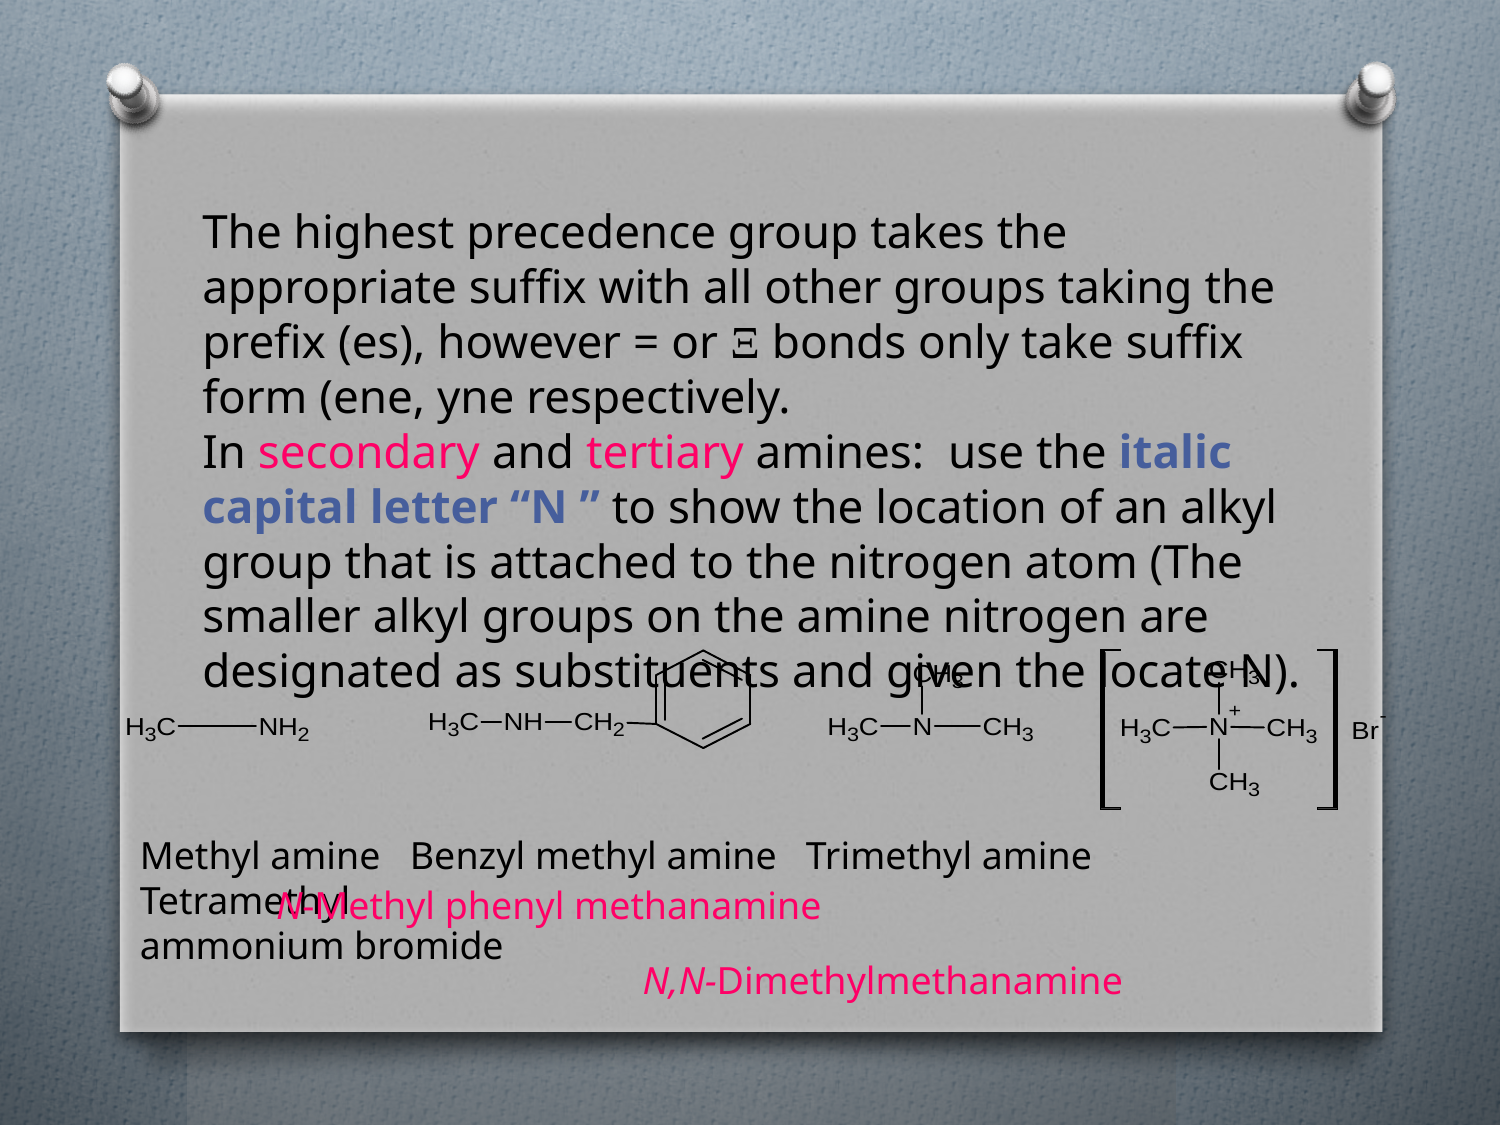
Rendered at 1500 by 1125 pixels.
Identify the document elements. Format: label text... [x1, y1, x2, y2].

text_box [124, 637, 1388, 811]
picture [75, 29, 198, 153]
text_box N,N-Dimethylmethanamine [627, 949, 1139, 1010]
text_box Methyl amine Benzyl methyl amine Trimethyl amine Tetramethyl ammonium bromide [125, 824, 1363, 975]
picture [1317, 35, 1439, 156]
text_box The highest precedence group takes the appropriate suffix with all other groups taking the prefix (es), however = or Ξ bonds only take suffix form (ene, yne respectively. In secondary and tertiary amines: use the italic capital letter “N ” to show the location of an alkyl group that is attached to the nitrogen atom (The smaller alkyl groups on the amine nitrogen are designated as substituents and given the locate N). [187, 149, 1325, 637]
text_box N-Methyl phenyl methanamine [261, 874, 838, 935]
